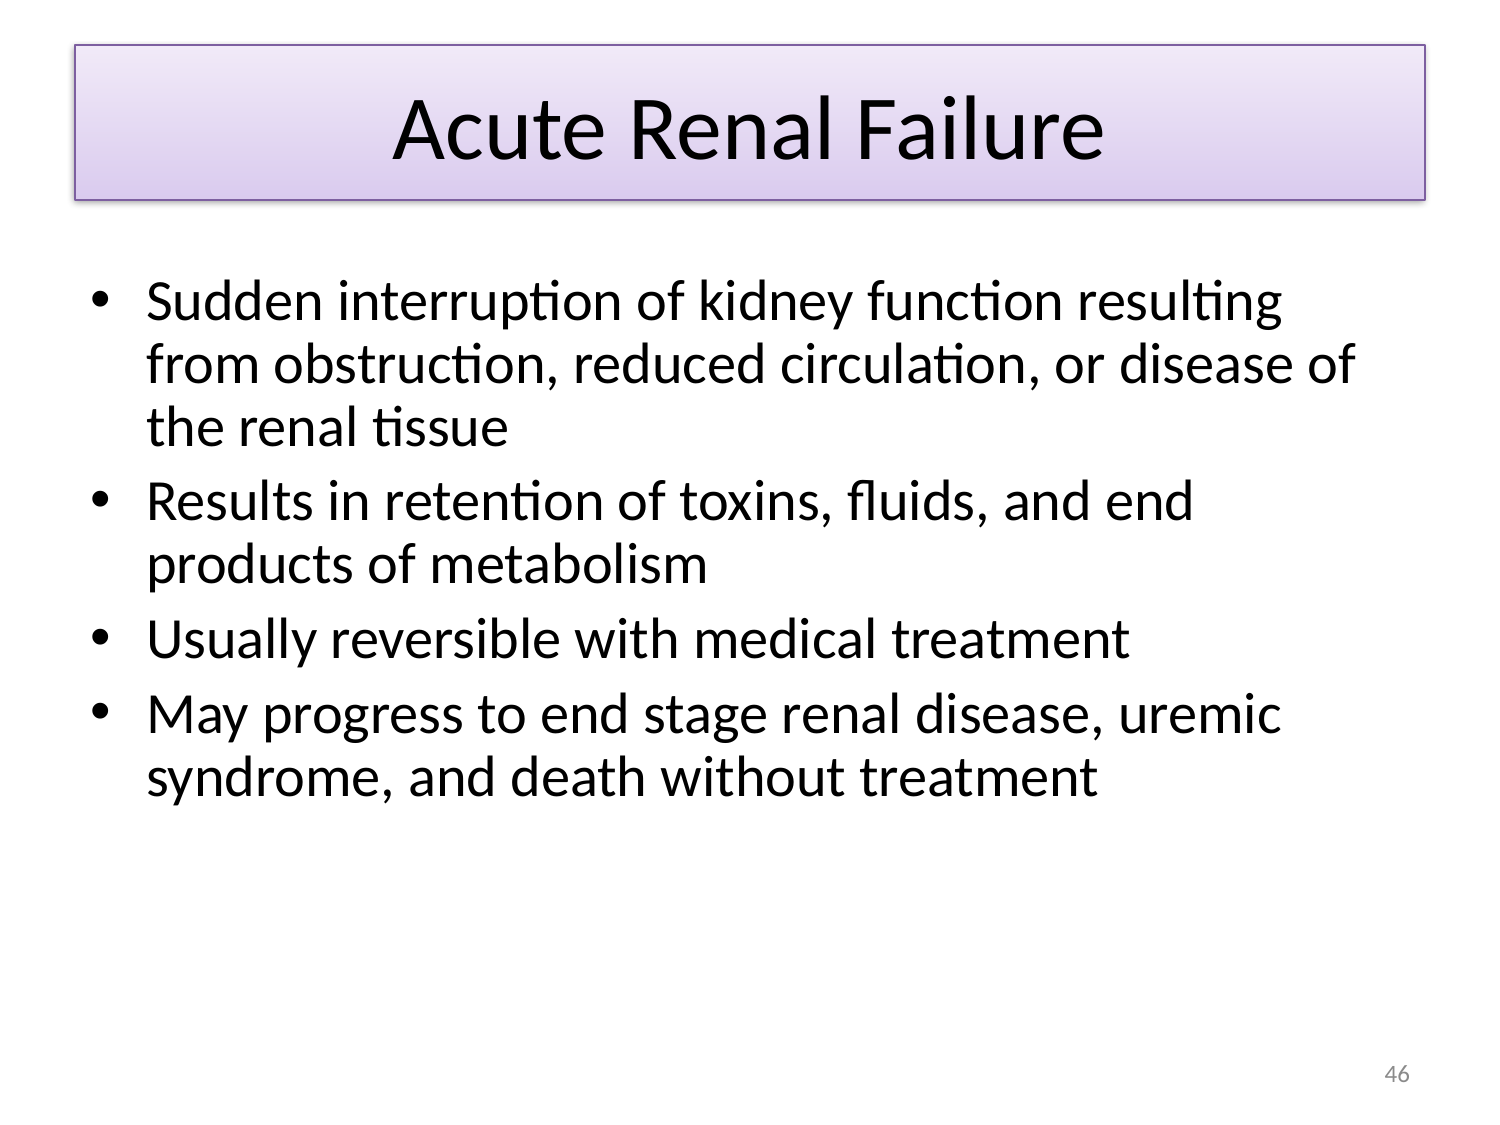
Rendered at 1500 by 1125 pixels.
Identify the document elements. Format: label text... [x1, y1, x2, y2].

title Acute Renal Failure [74, 44, 1426, 201]
slide_number 46 [1074, 1042, 1425, 1103]
list Sudden interruption of kidney function resulting from obstruction, reduced circulation, or disease of the renal tissue Results in retention of toxins, fluids, and end products of metabolism Usually reversible with medical treatment May progress to end stage renal disease, uremic syndrome, and death without treatment [75, 262, 1425, 1005]
